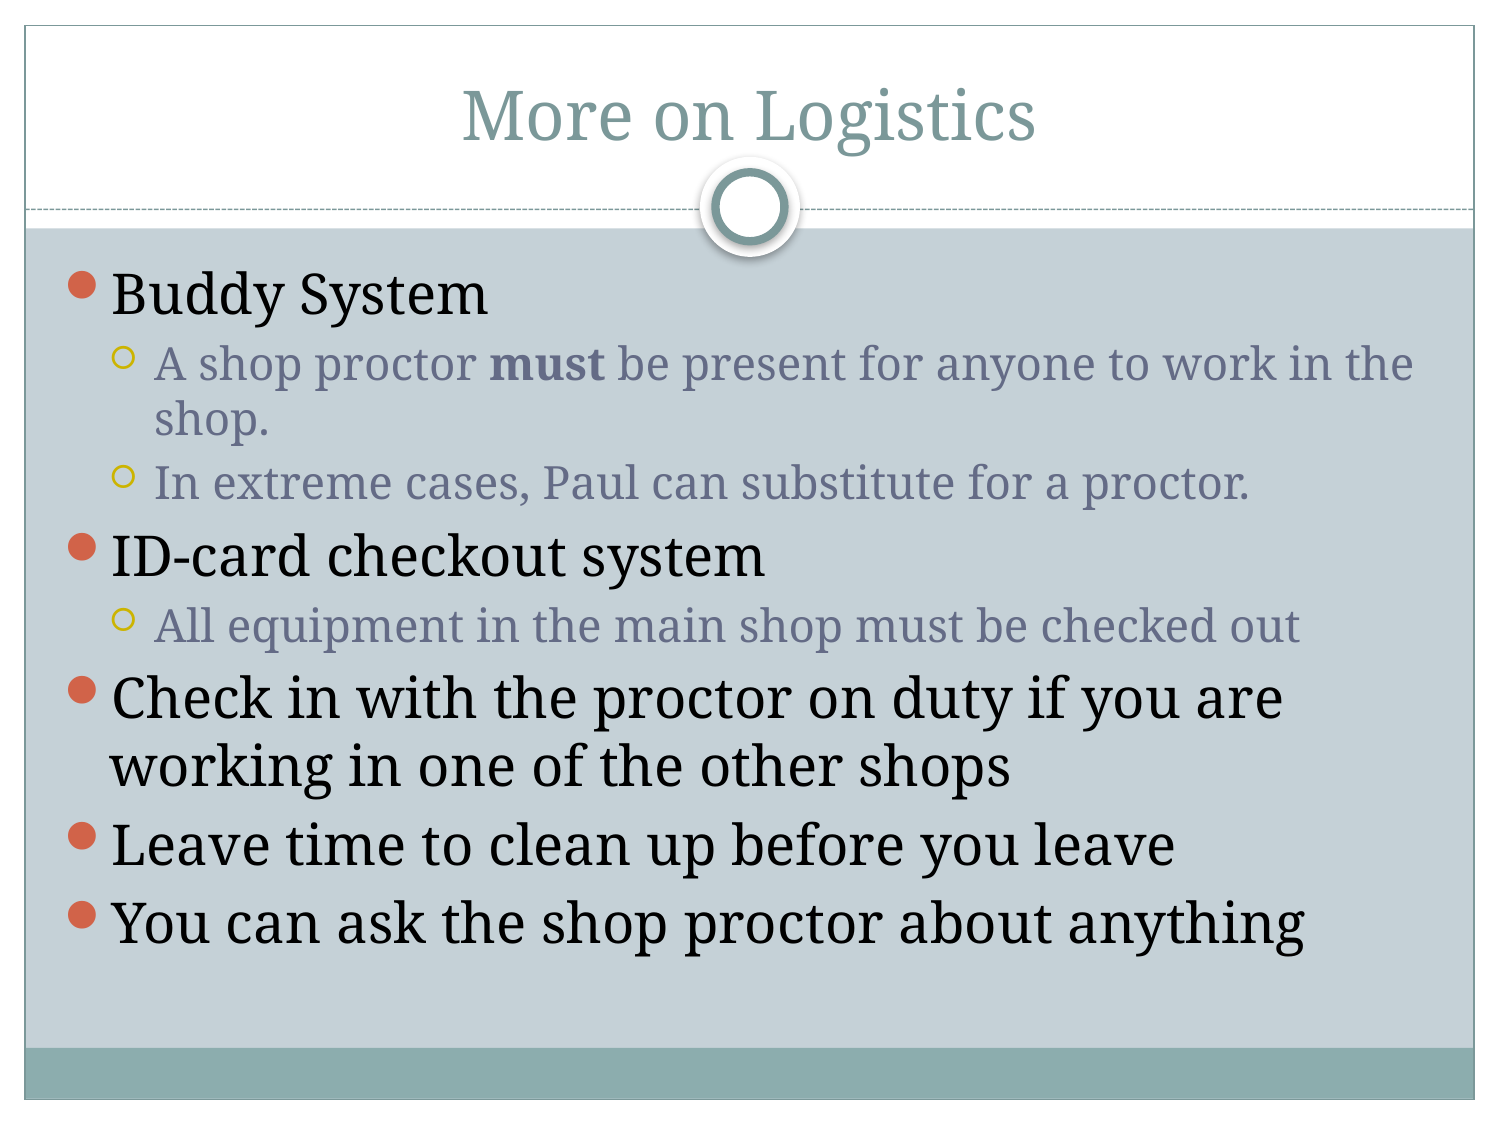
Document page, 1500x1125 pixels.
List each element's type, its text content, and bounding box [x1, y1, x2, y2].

list Buddy System A shop proctor must be present for anyone to work in the shop. In extreme cases, Paul can substitute for a proctor. ID-card checkout system All equipment in the main shop must be checked out Check in with the proctor on duty if you are working in one of the other shops Leave time to clean up before you leave You can ask the shop proctor about anything [49, 250, 1445, 1001]
title More on Logistics [49, 37, 1450, 162]
